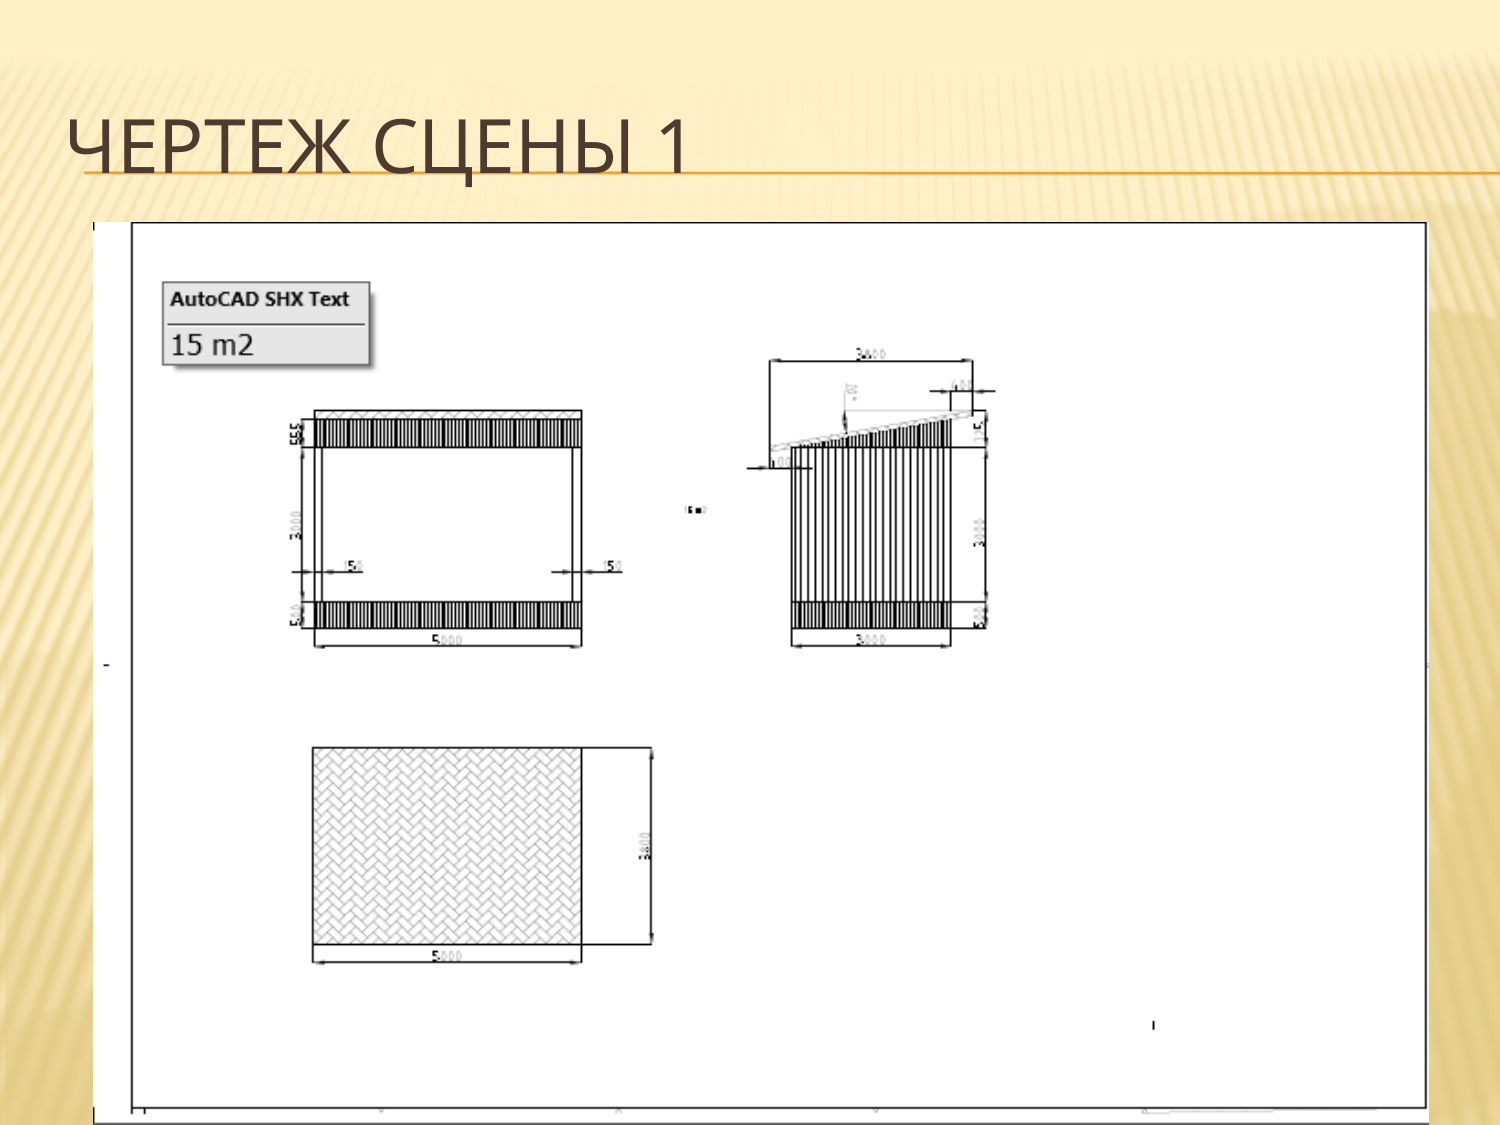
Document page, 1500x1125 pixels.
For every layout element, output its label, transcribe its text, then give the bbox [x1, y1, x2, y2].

title ЧЕРТЕЖ СЦЕНЫ 1 [50, 75, 1475, 213]
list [93, 222, 1429, 1125]
